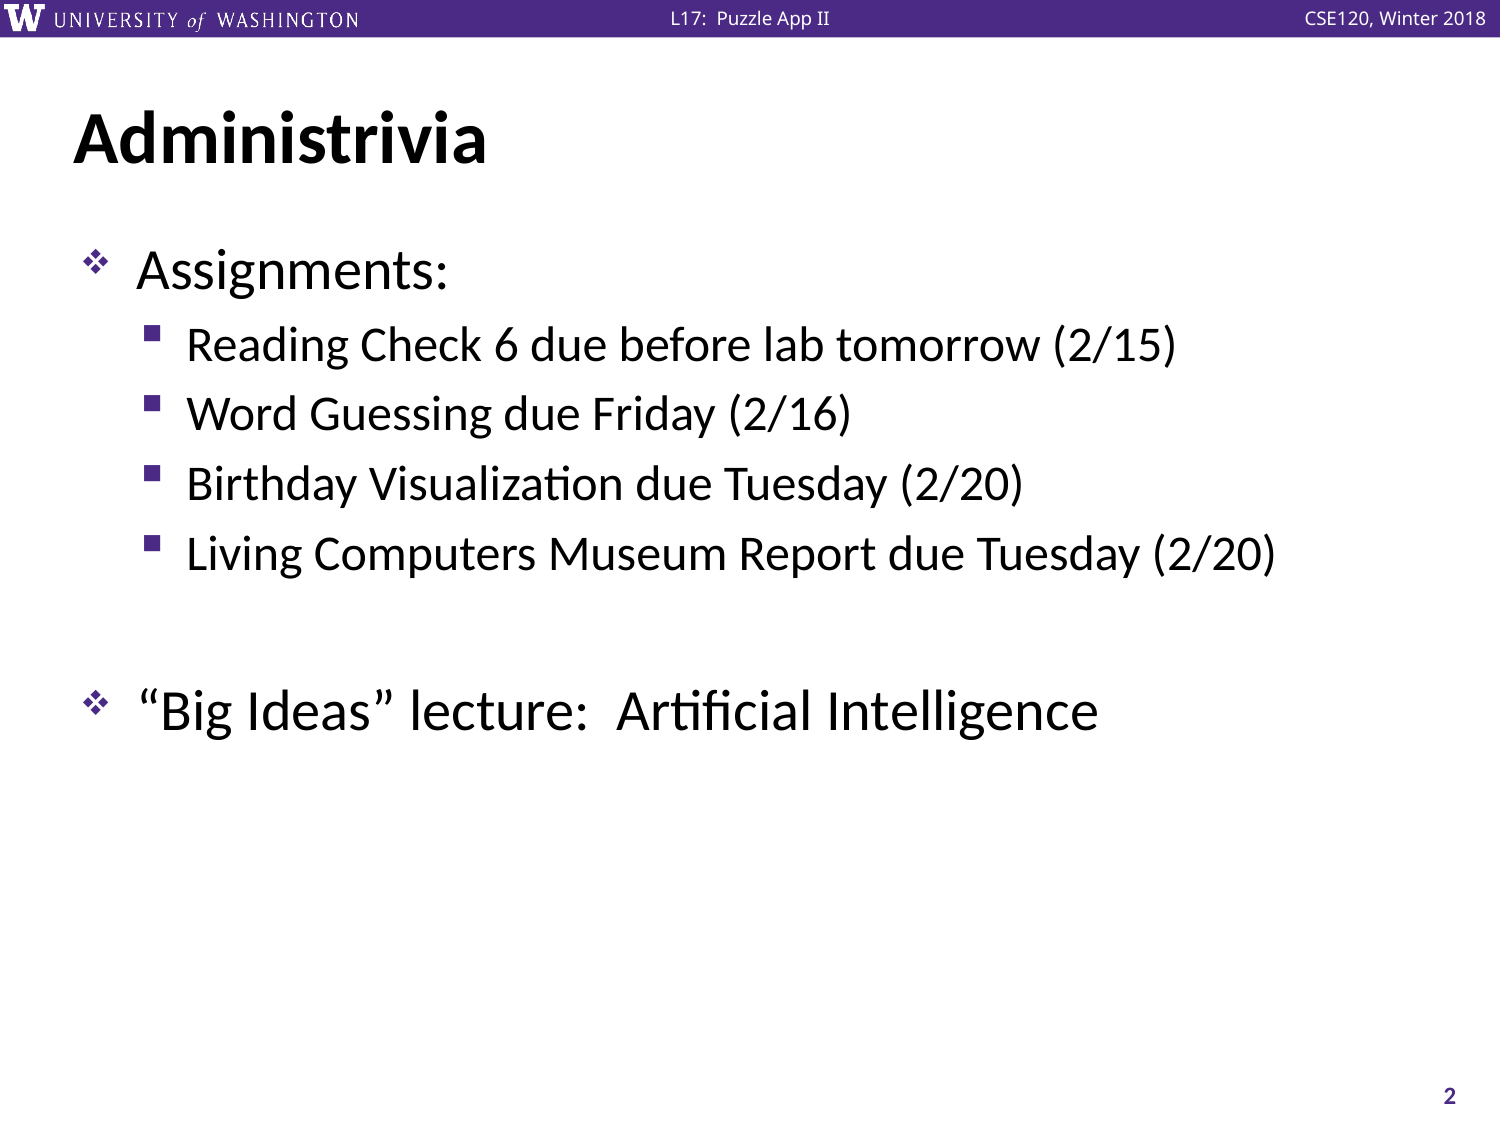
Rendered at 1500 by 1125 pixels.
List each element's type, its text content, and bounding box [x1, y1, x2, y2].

list Assignments: Reading Check 6 due before lab tomorrow (2/15) Word Guessing due Friday (2/16) Birthday Visualization due Tuesday (2/20) Living Computers Museum Report due Tuesday (2/20) “Big Ideas” lecture: Artificial Intelligence [64, 223, 1438, 1040]
slide_number 2 [1400, 1065, 1500, 1125]
picture [4, 4, 358, 32]
title Administrivia [58, 71, 1438, 197]
